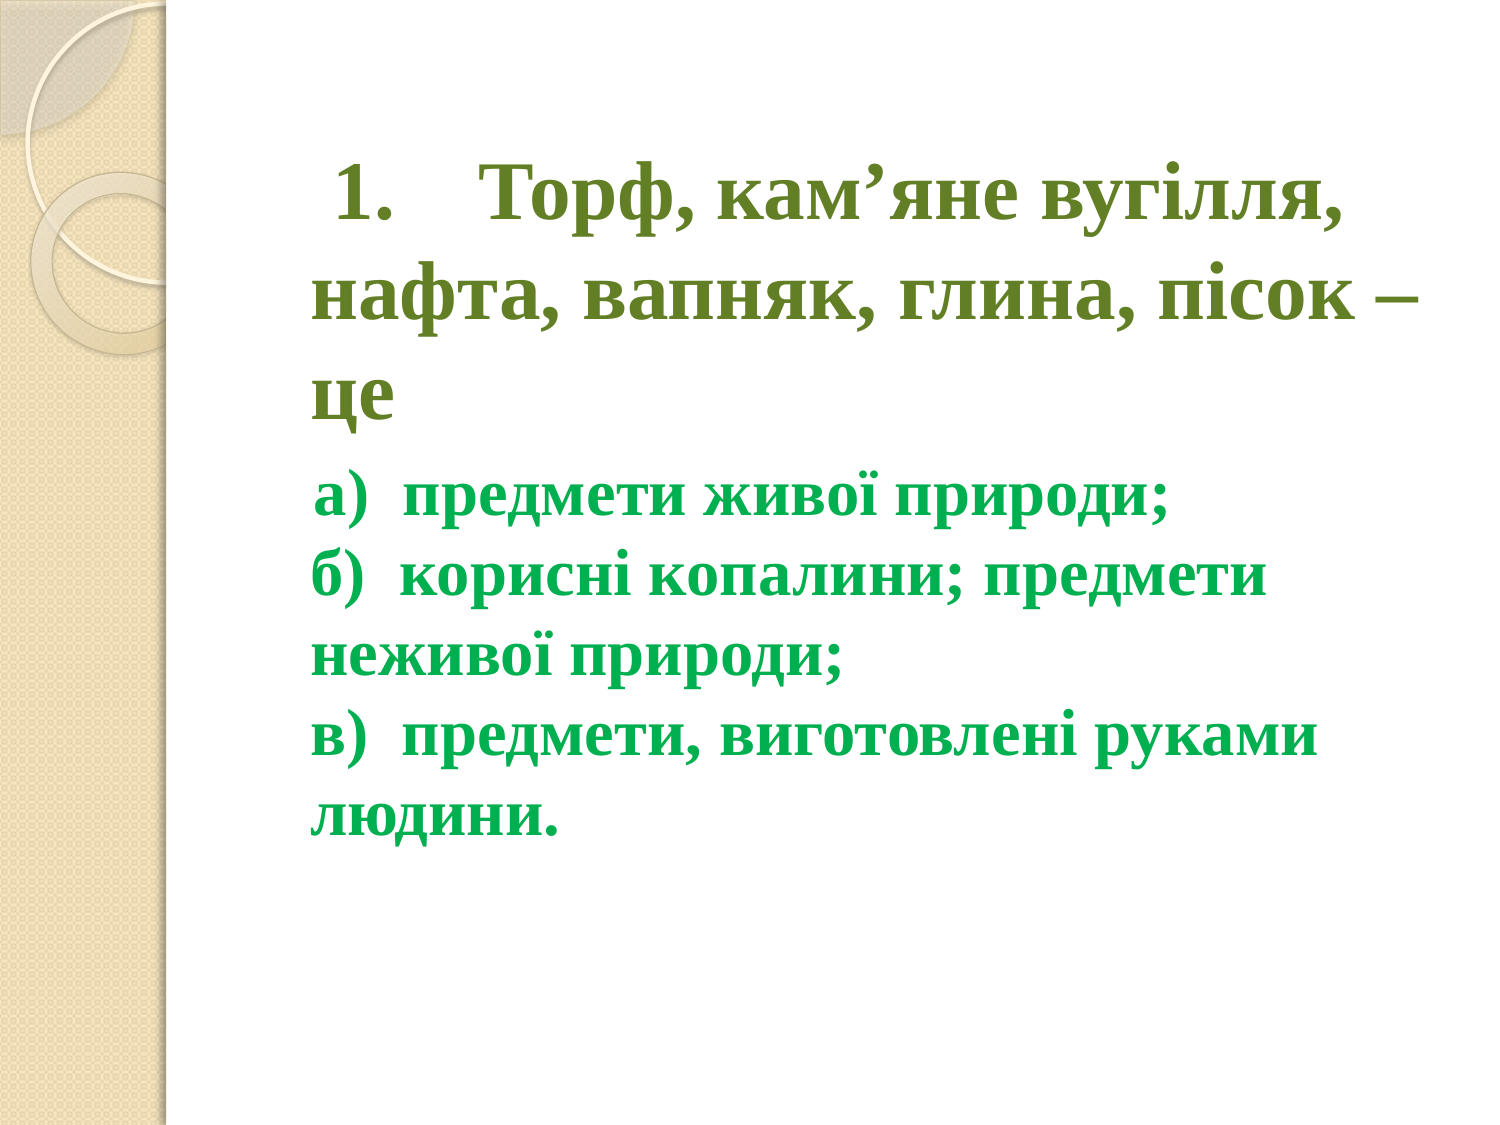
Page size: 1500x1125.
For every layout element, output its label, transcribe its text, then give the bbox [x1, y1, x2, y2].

list 1. Торф, кам’яне вугілля, нафта, вапняк, глина, пісок – це а) предмети живої природи; б) корисні копалини; предмети неживої природи; в) предмети, виготовлені руками людини. [235, 128, 1466, 1025]
